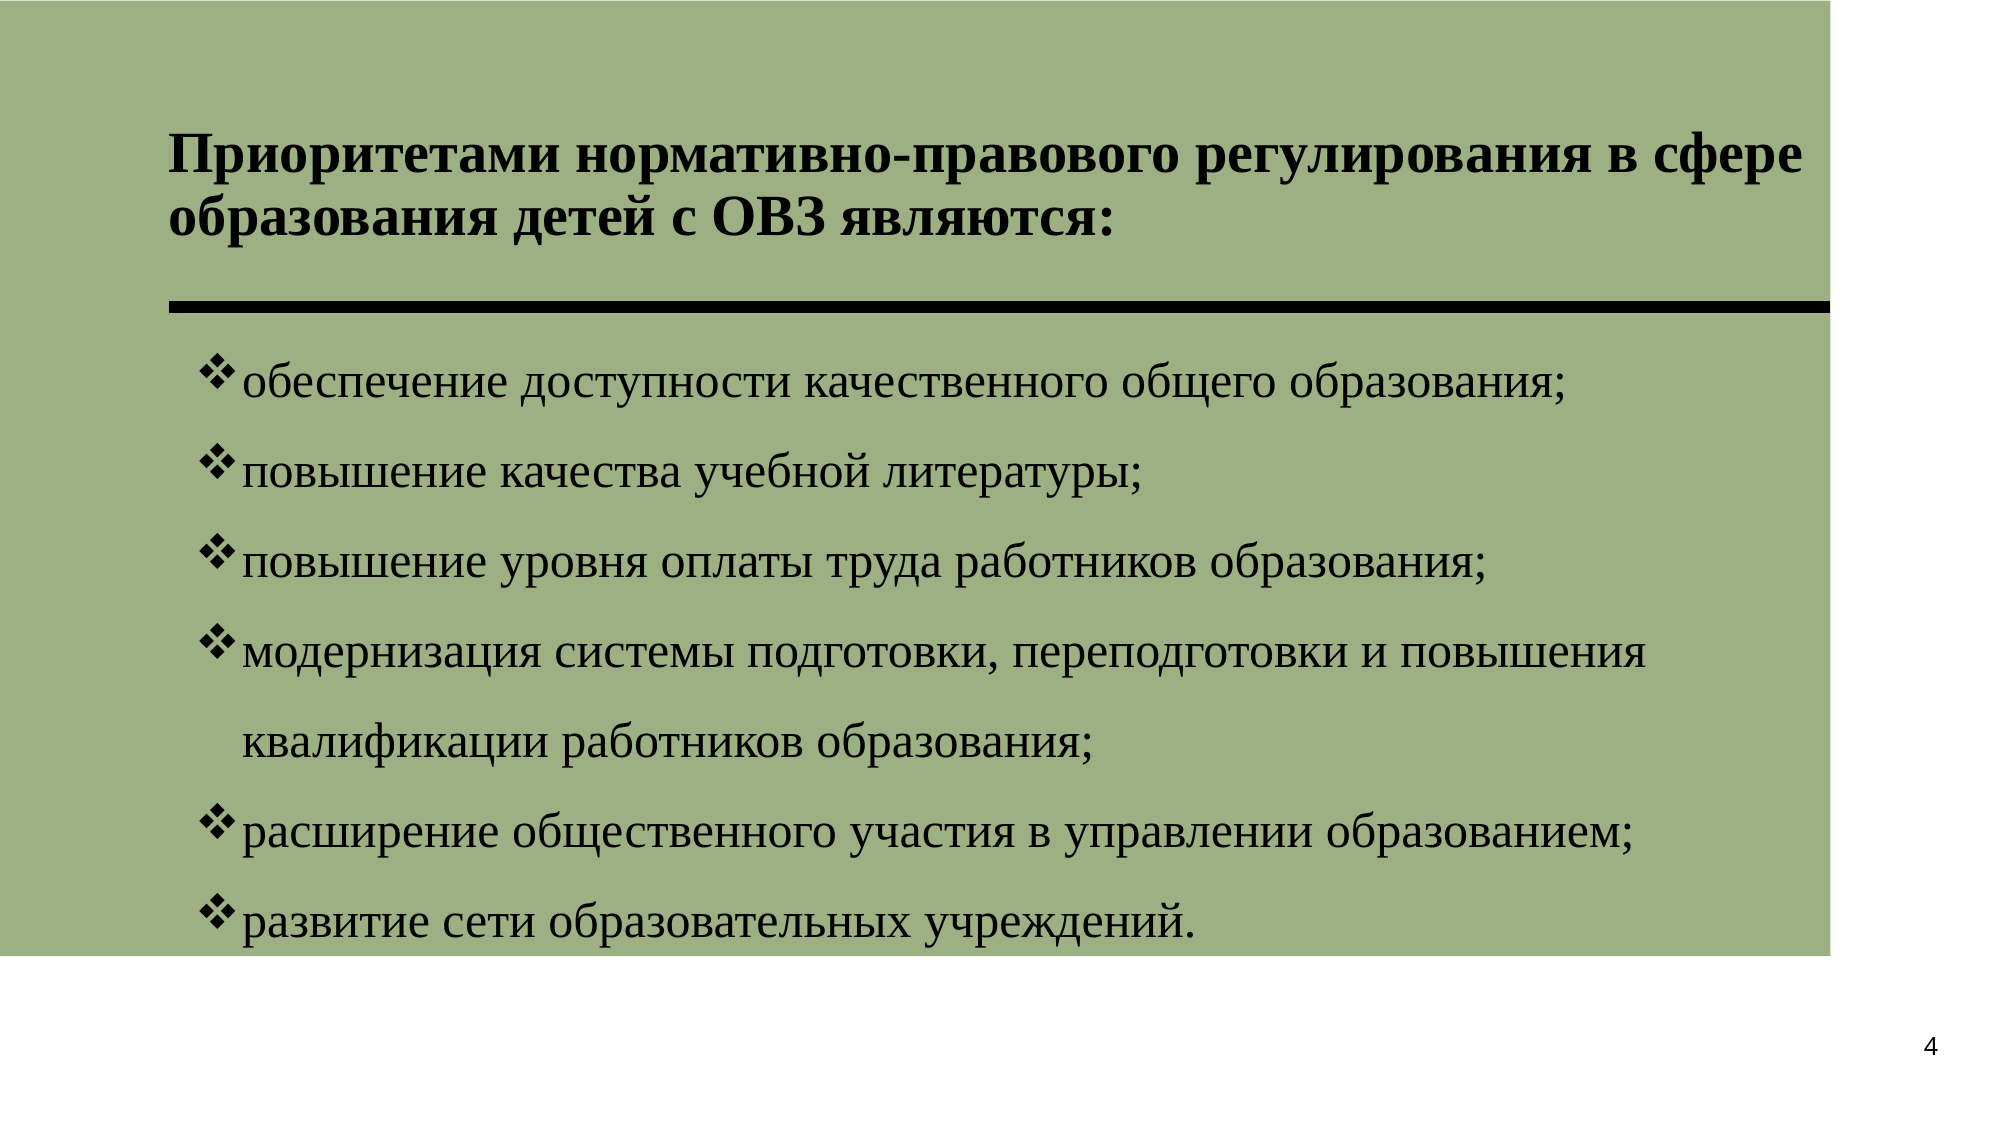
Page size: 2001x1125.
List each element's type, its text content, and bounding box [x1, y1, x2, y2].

title Приоритетами нормативно-правового регулирования в сфере образования детей с ОВЗ являются: [168, 87, 1825, 249]
text_box обеспечение доступности качественного общего образования; повышение качества учебной литературы; повышение уровня оплаты труда работников образования; модернизация системы подготовки, переподготовки и повышения квалификации работников образования; расширение общественного участия в управлении образованием; развитие сети образовательных учреждений. [180, 310, 1664, 956]
slide_number 4 [1885, 1032, 1954, 1063]
